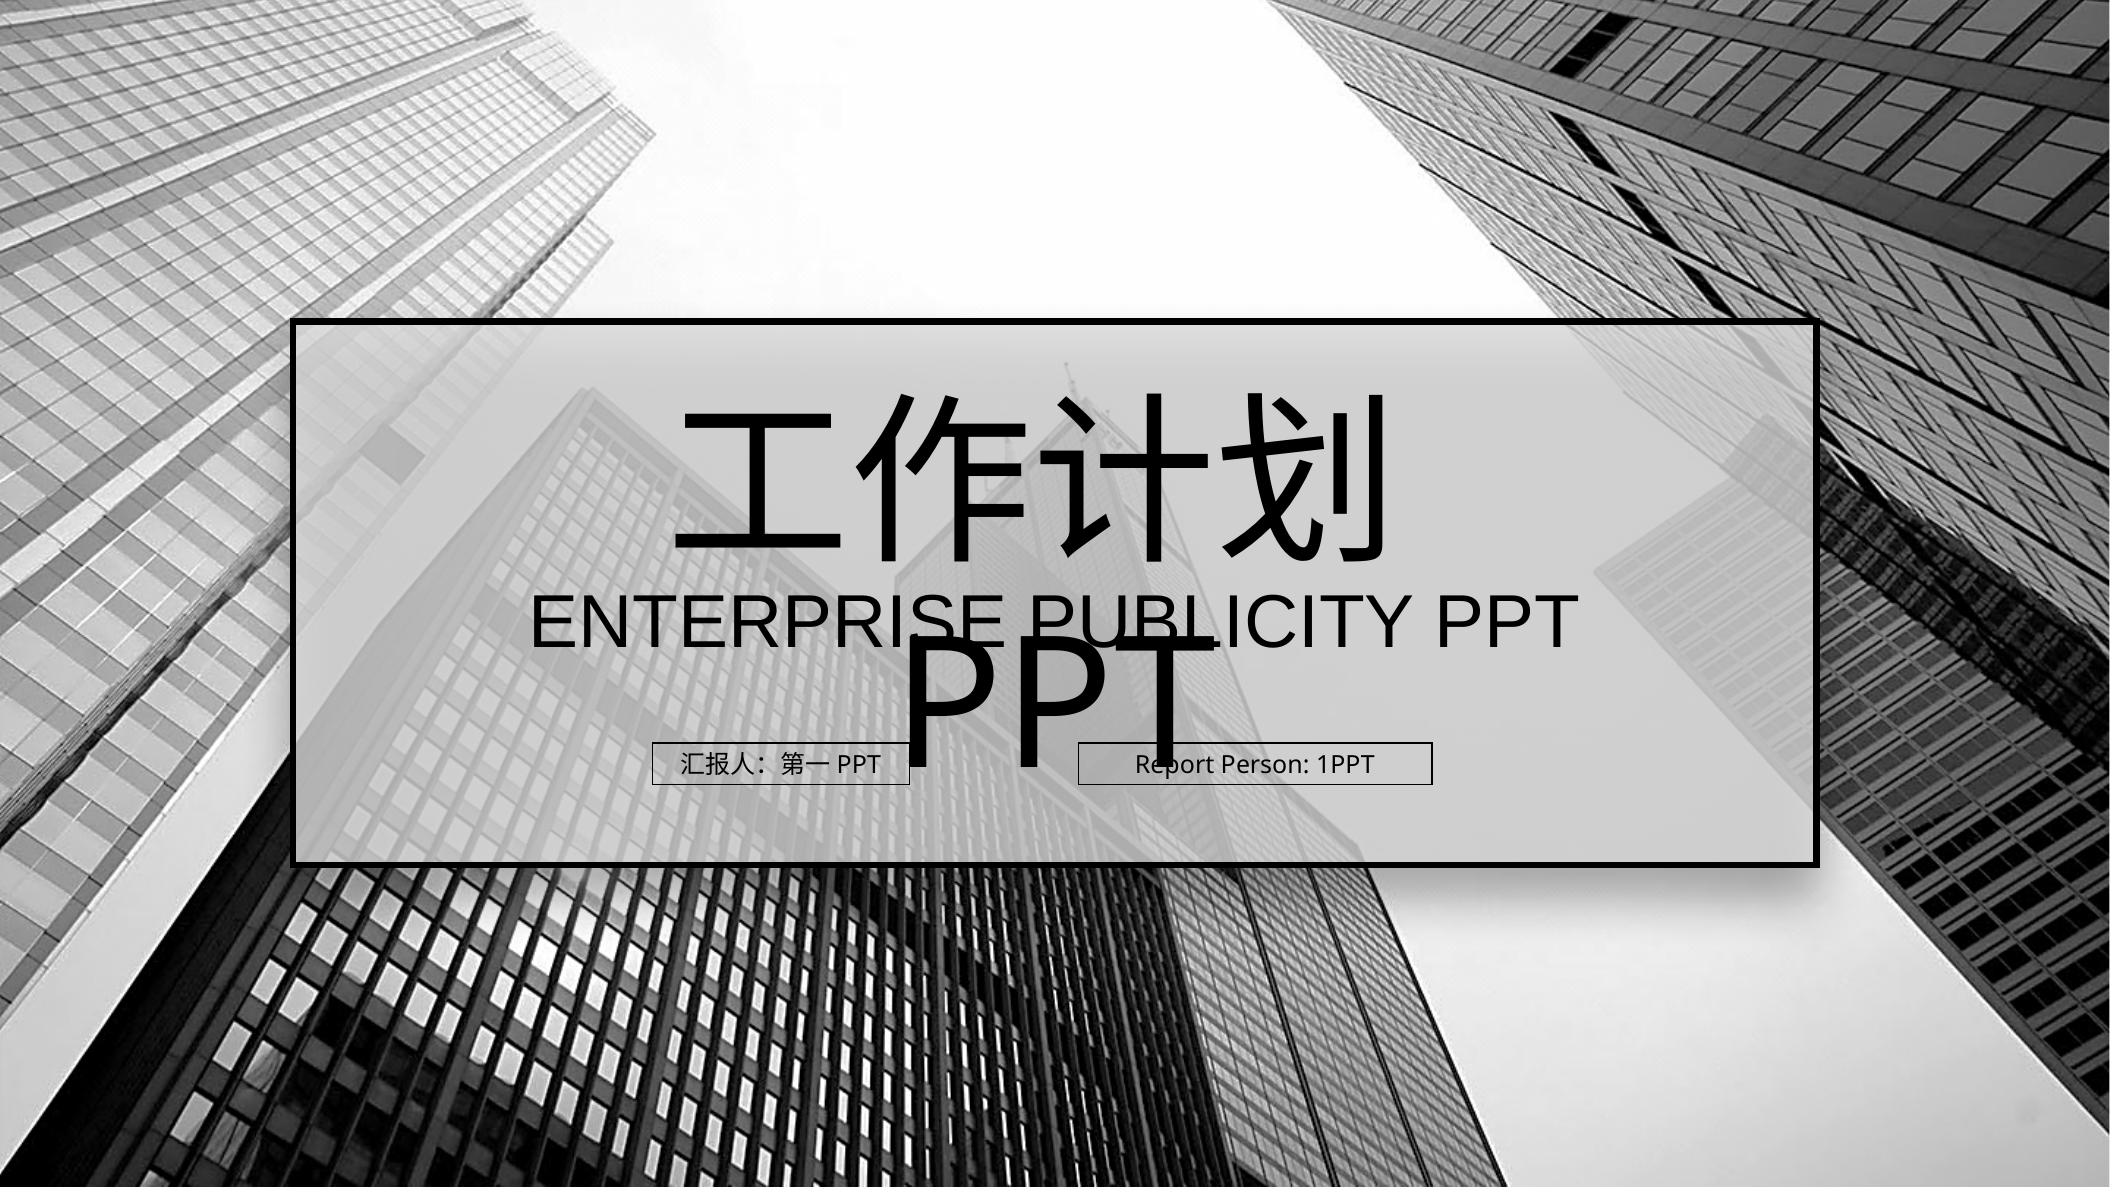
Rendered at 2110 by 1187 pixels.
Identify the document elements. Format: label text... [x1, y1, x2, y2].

text_box Report Person: 1PPT [1078, 743, 1432, 785]
text_box 工作计划PPT [508, 663, 1601, 804]
text_box 工作计划PPT [508, 363, 1601, 572]
text_box [292, 321, 1818, 866]
text_box [0, 0, 2110, 1187]
text_box ENTERPRISE PUBLICITY PPT [508, 572, 1601, 663]
text_box 汇报人：第一PPT [652, 743, 910, 785]
